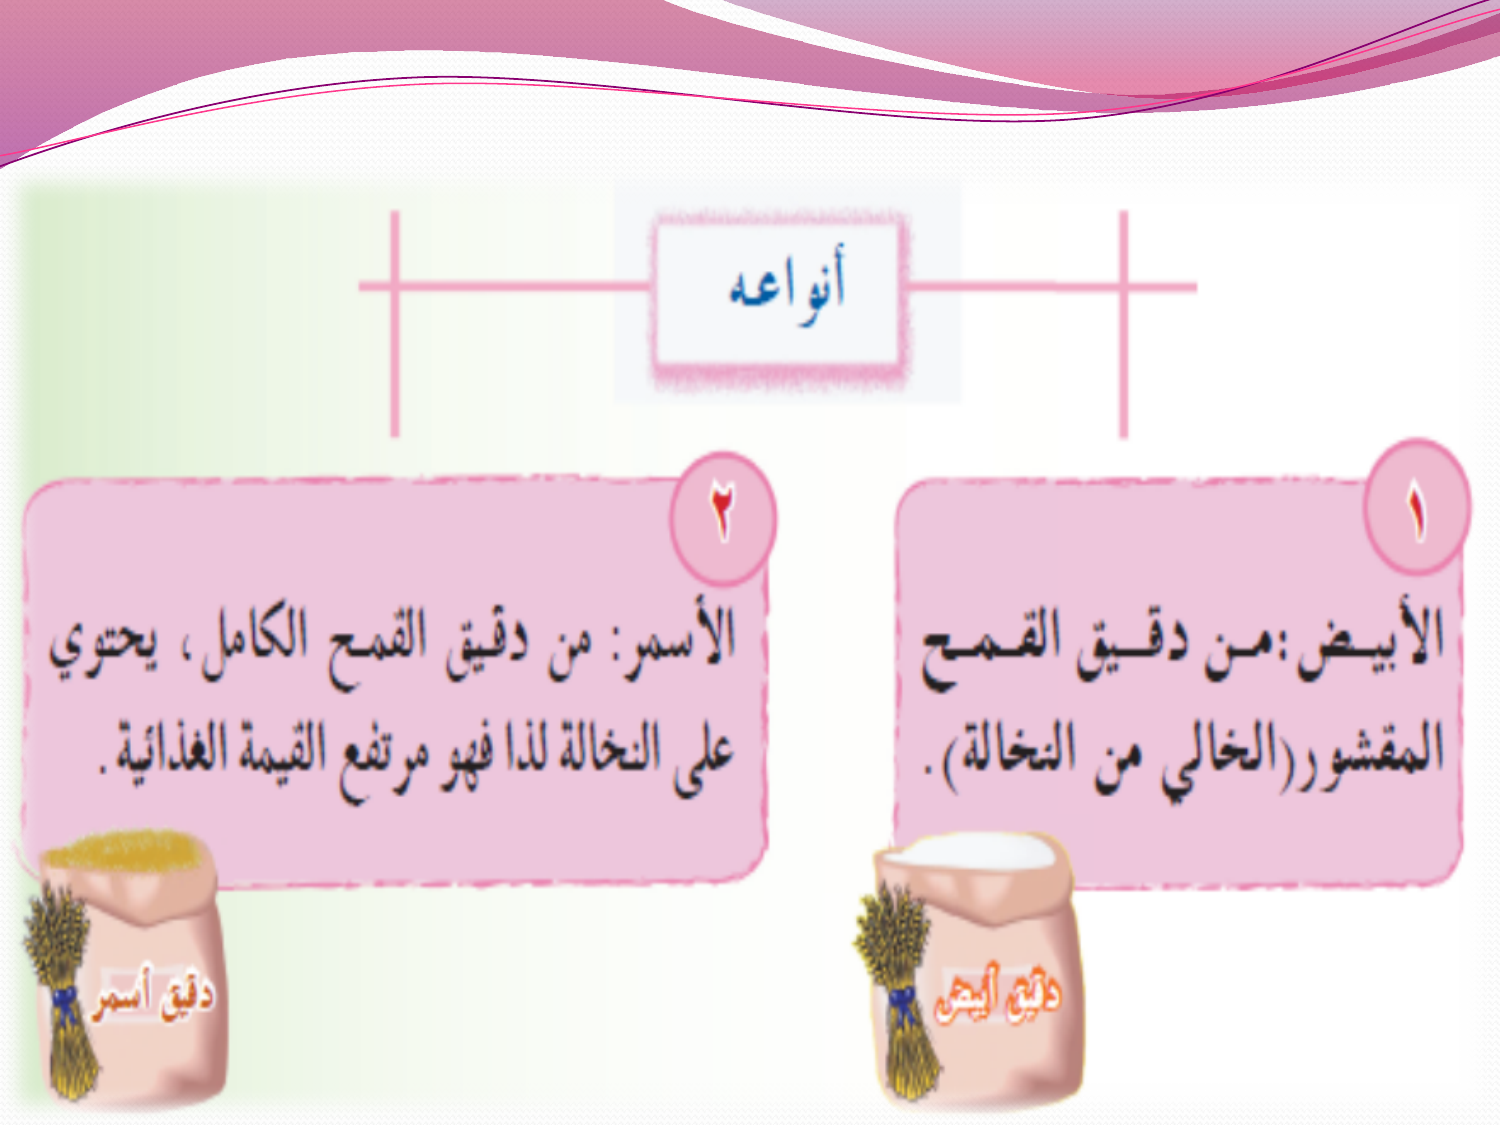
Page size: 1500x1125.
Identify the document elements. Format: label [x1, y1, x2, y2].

picture [0, 163, 1500, 1125]
